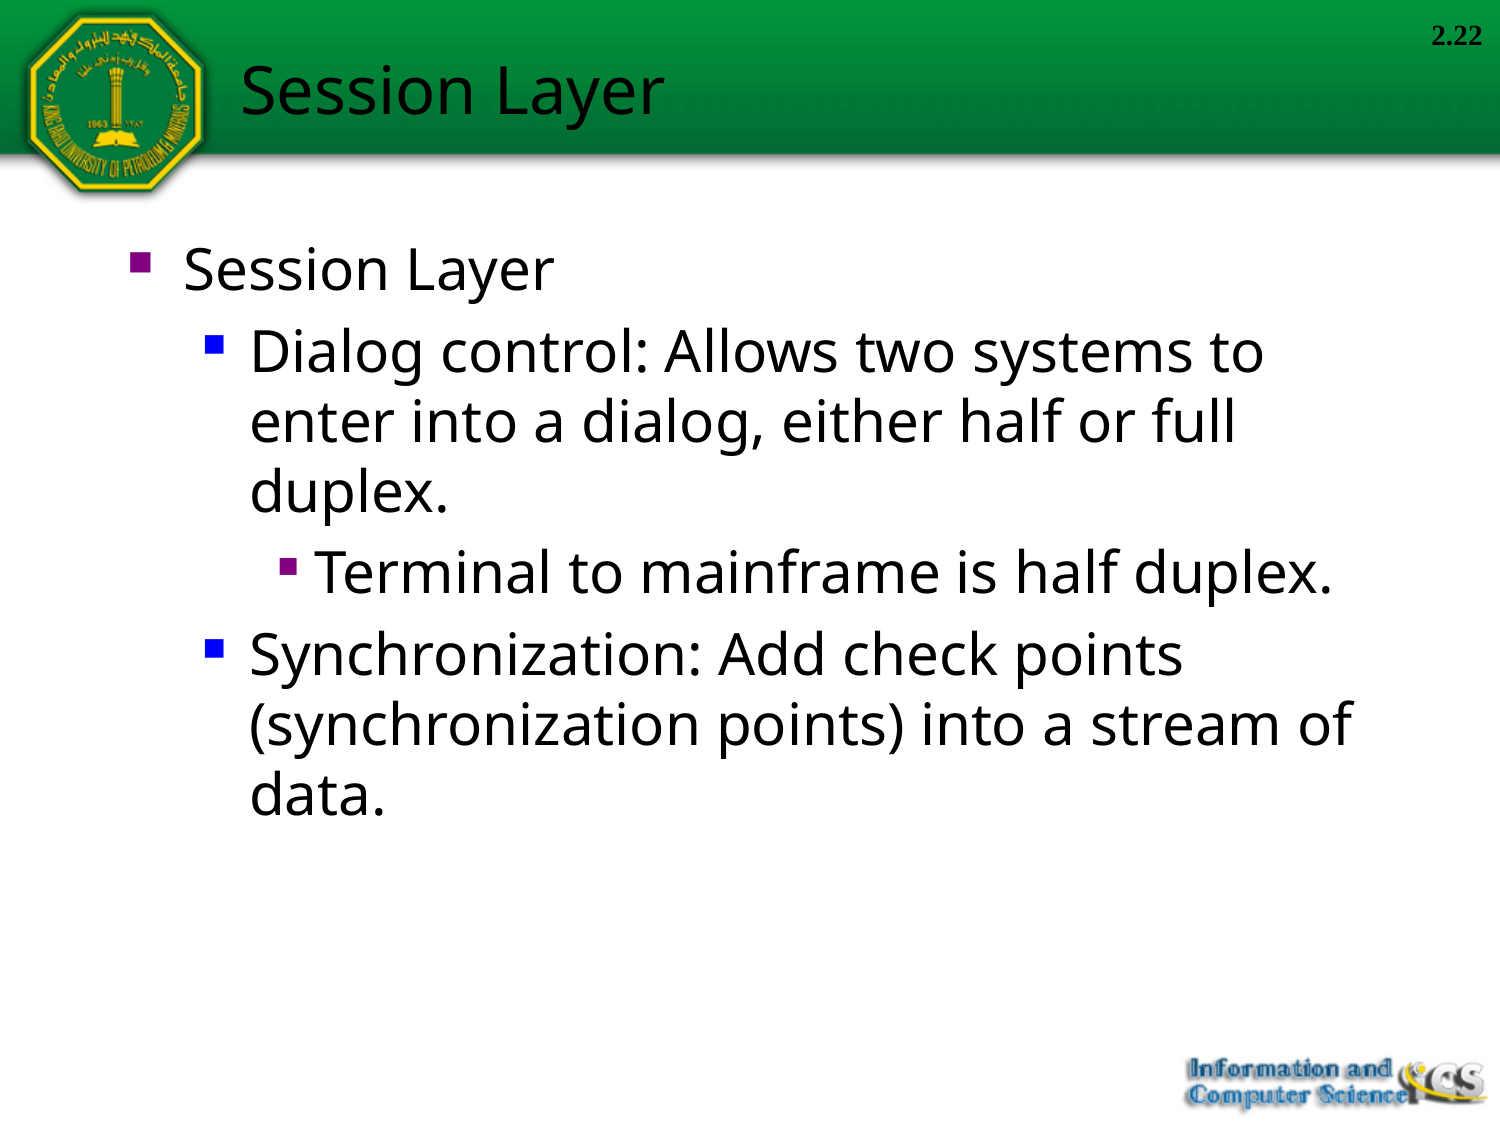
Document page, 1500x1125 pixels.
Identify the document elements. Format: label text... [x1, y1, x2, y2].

title Session Layer [225, 24, 1475, 150]
picture [0, 0, 1500, 1125]
slide_number 2.22 [1412, 4, 1498, 65]
text_box Session Layer Dialog control: Allows two systems to enter into a dialog, either half or full duplex. Terminal to mainframe is half duplex. Synchronization: Add check points (synchronization points) into a stream of data. [112, 224, 1388, 1025]
